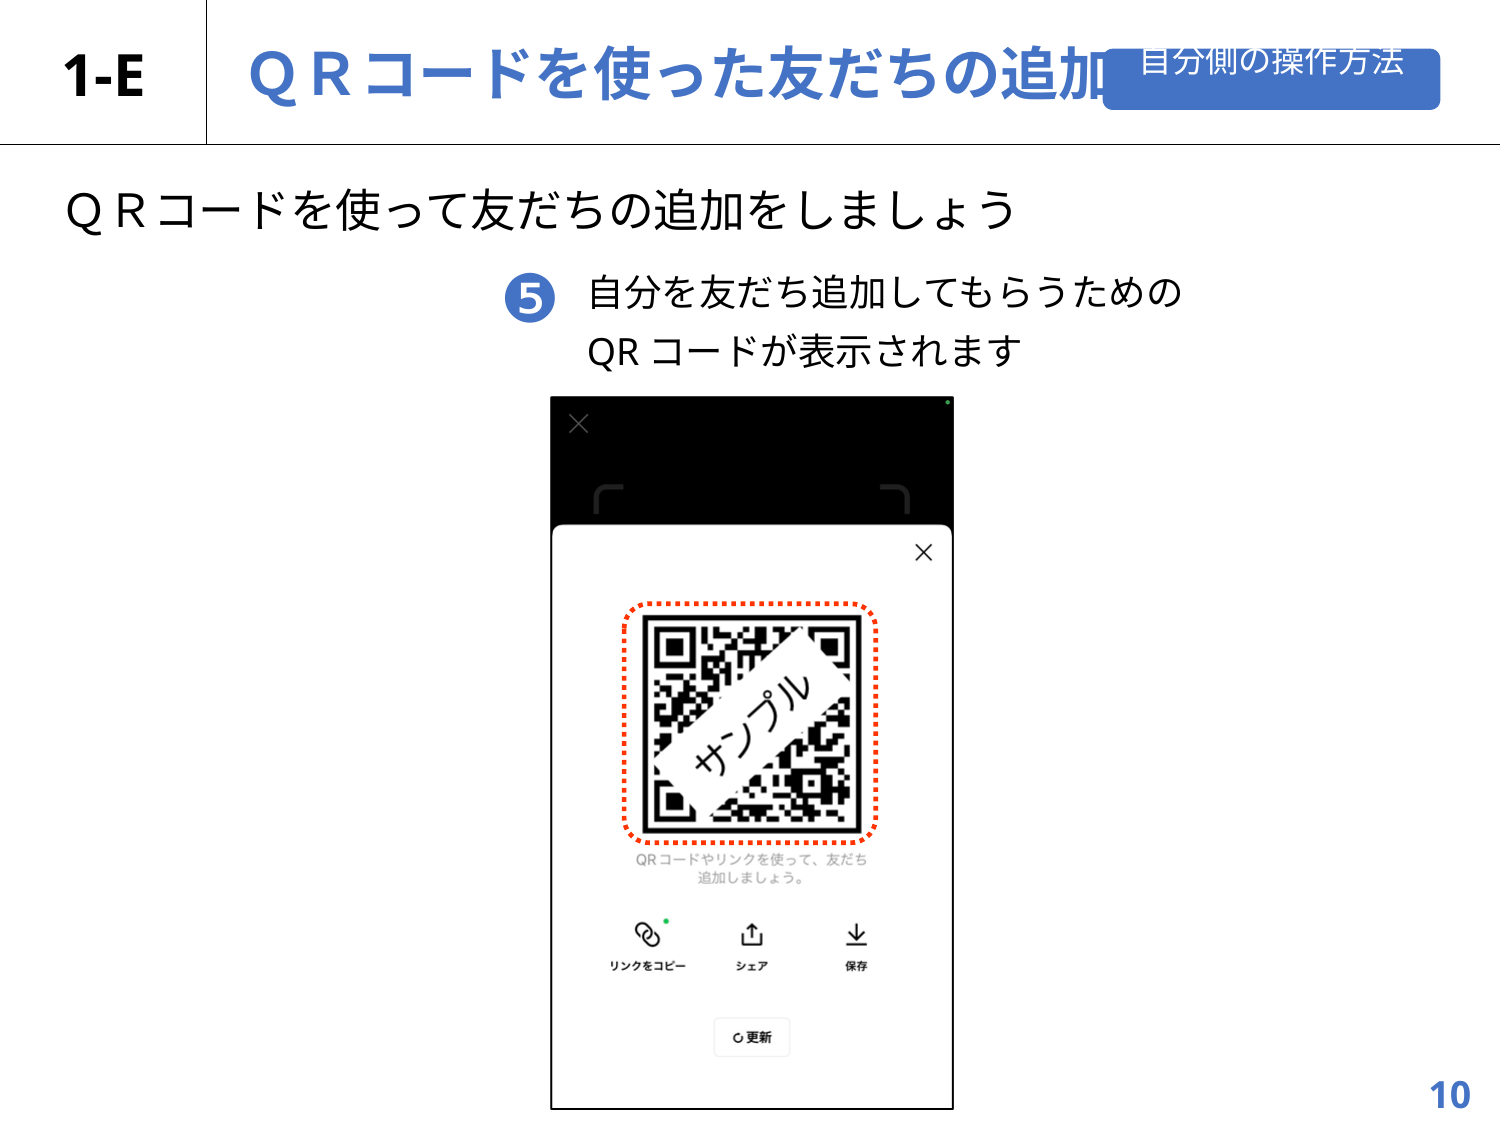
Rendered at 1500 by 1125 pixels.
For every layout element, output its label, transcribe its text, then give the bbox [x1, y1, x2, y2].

text_box 自分側の操作方法 [1102, 48, 1441, 110]
title ＱＲコードを使った友だちの追加 [228, 36, 1472, 116]
text_box 10 [1399, 1063, 1500, 1123]
text_box 1-E [0, 0, 207, 147]
picture [550, 396, 954, 1110]
text_box 自分を友だち追加してもらうためのQRコードが表示されます [571, 248, 1230, 381]
text_box ❺ [486, 248, 563, 343]
text_box ＱＲコードを使って友だちの追加をしましょう [46, 180, 1422, 274]
